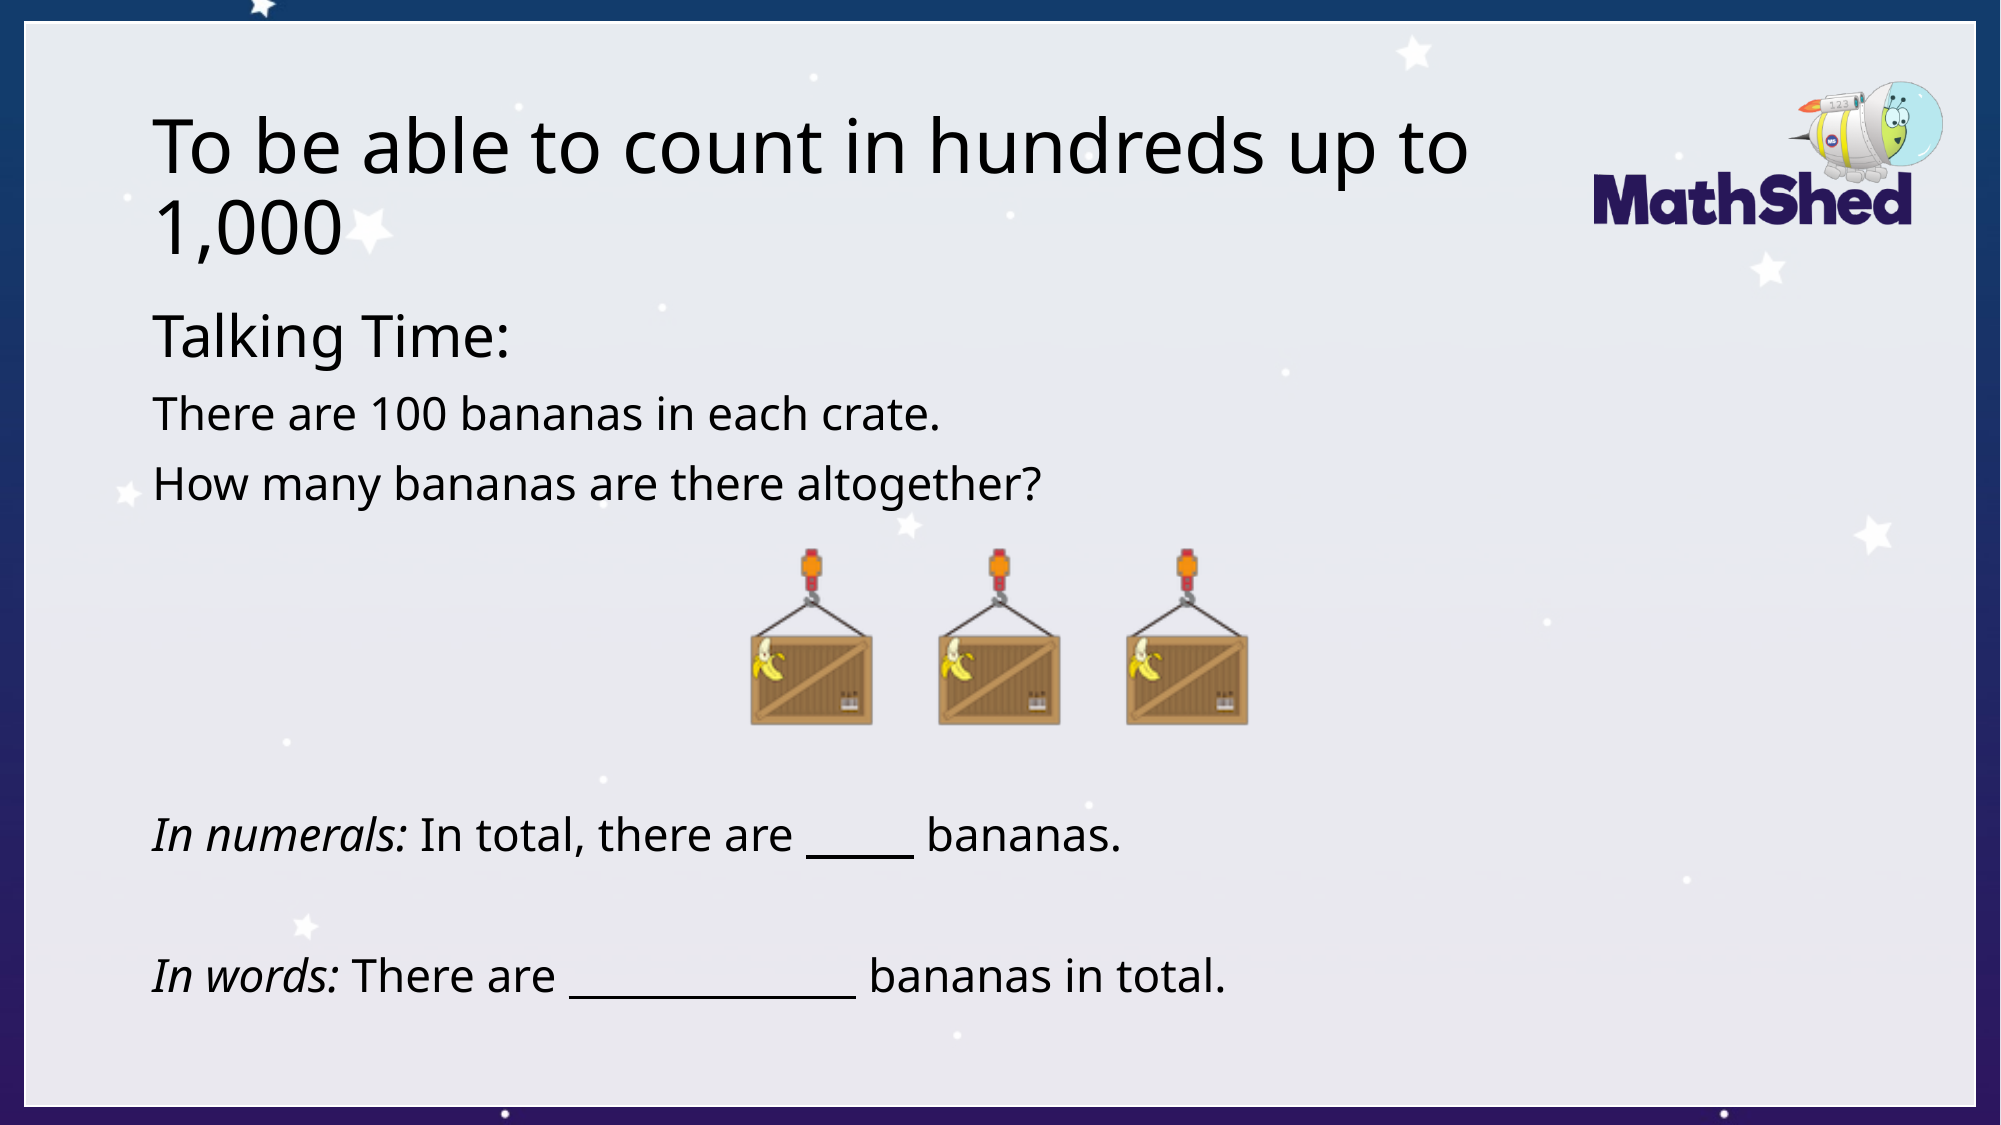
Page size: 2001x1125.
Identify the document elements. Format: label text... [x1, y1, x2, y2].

list Talking Time: There are 100 bananas in each crate. How many bananas are there altogether? In numerals: In total, there are bananas. In words: There are bananas in total. [137, 299, 1863, 1014]
title To be able to count in hundreds up to 1,000 [137, 81, 1578, 299]
picture [0, 0, 2001, 1125]
